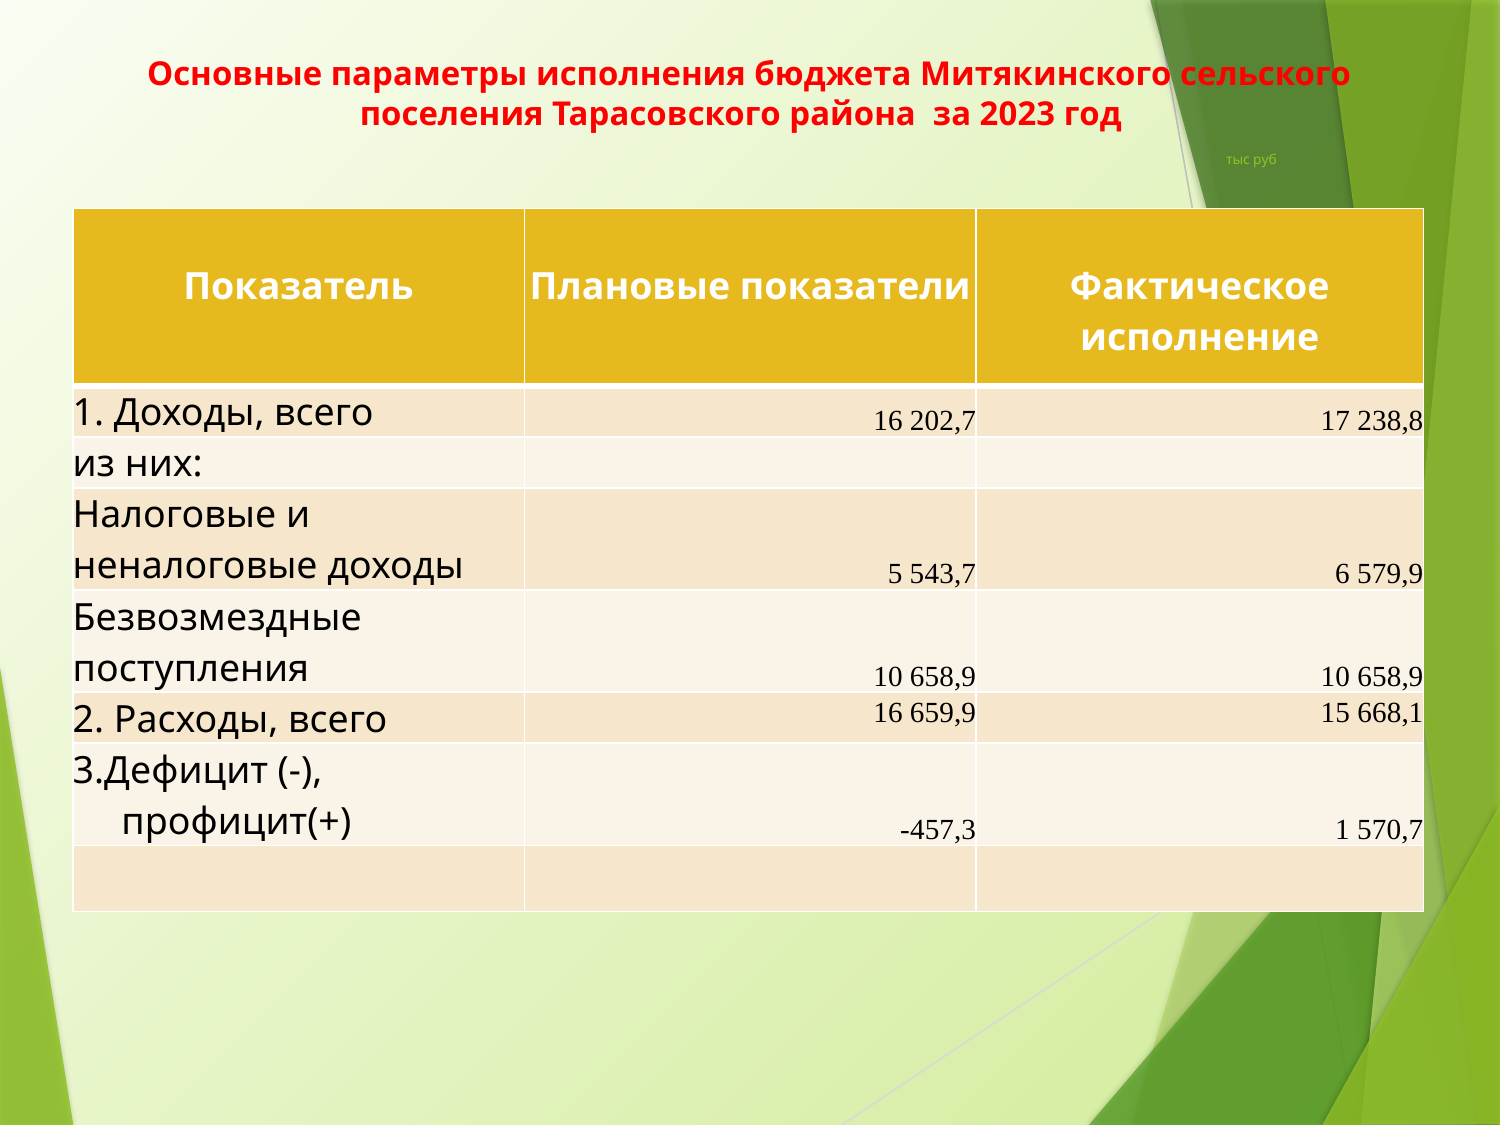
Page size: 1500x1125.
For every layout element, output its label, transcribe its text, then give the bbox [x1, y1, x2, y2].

table_cell 2. Расходы, всего [74, 693, 524, 742]
table_cell [74, 846, 524, 911]
table_cell [977, 846, 1423, 911]
table_cell 6 579,9 [977, 489, 1423, 589]
table_cell 17 238,8 [977, 389, 1423, 436]
table_cell [977, 438, 1423, 487]
table_cell 3.Дефицит (-), профицит(+) [74, 744, 524, 845]
table_cell из них: [74, 438, 524, 487]
table_cell Безвозмездные поступления [74, 591, 524, 691]
table_header Фактическое исполнение [977, 209, 1423, 383]
table_header Плановые показатели [525, 209, 975, 383]
title Основные параметры исполнения бюджета Митякинского сельского поселения Тарасовского района за 2023 год тыс руб [75, 45, 1425, 182]
table_cell 5 543,7 [525, 489, 975, 589]
table_header Показатель [74, 209, 524, 383]
table_cell Налоговые и неналоговые доходы [74, 489, 524, 589]
table_cell 1. Доходы, всего [74, 389, 524, 436]
table_cell 15 668,1 [977, 693, 1423, 742]
table_cell [525, 846, 975, 911]
table_cell [525, 438, 975, 487]
table_cell 16 659,9 [525, 693, 975, 742]
table_cell 10 658,9 [525, 591, 975, 691]
table_cell 10 658,9 [977, 591, 1423, 691]
table_cell 1 570,7 [977, 744, 1423, 845]
table_cell -457,3 [525, 744, 975, 845]
table_cell 16 202,7 [525, 389, 975, 436]
